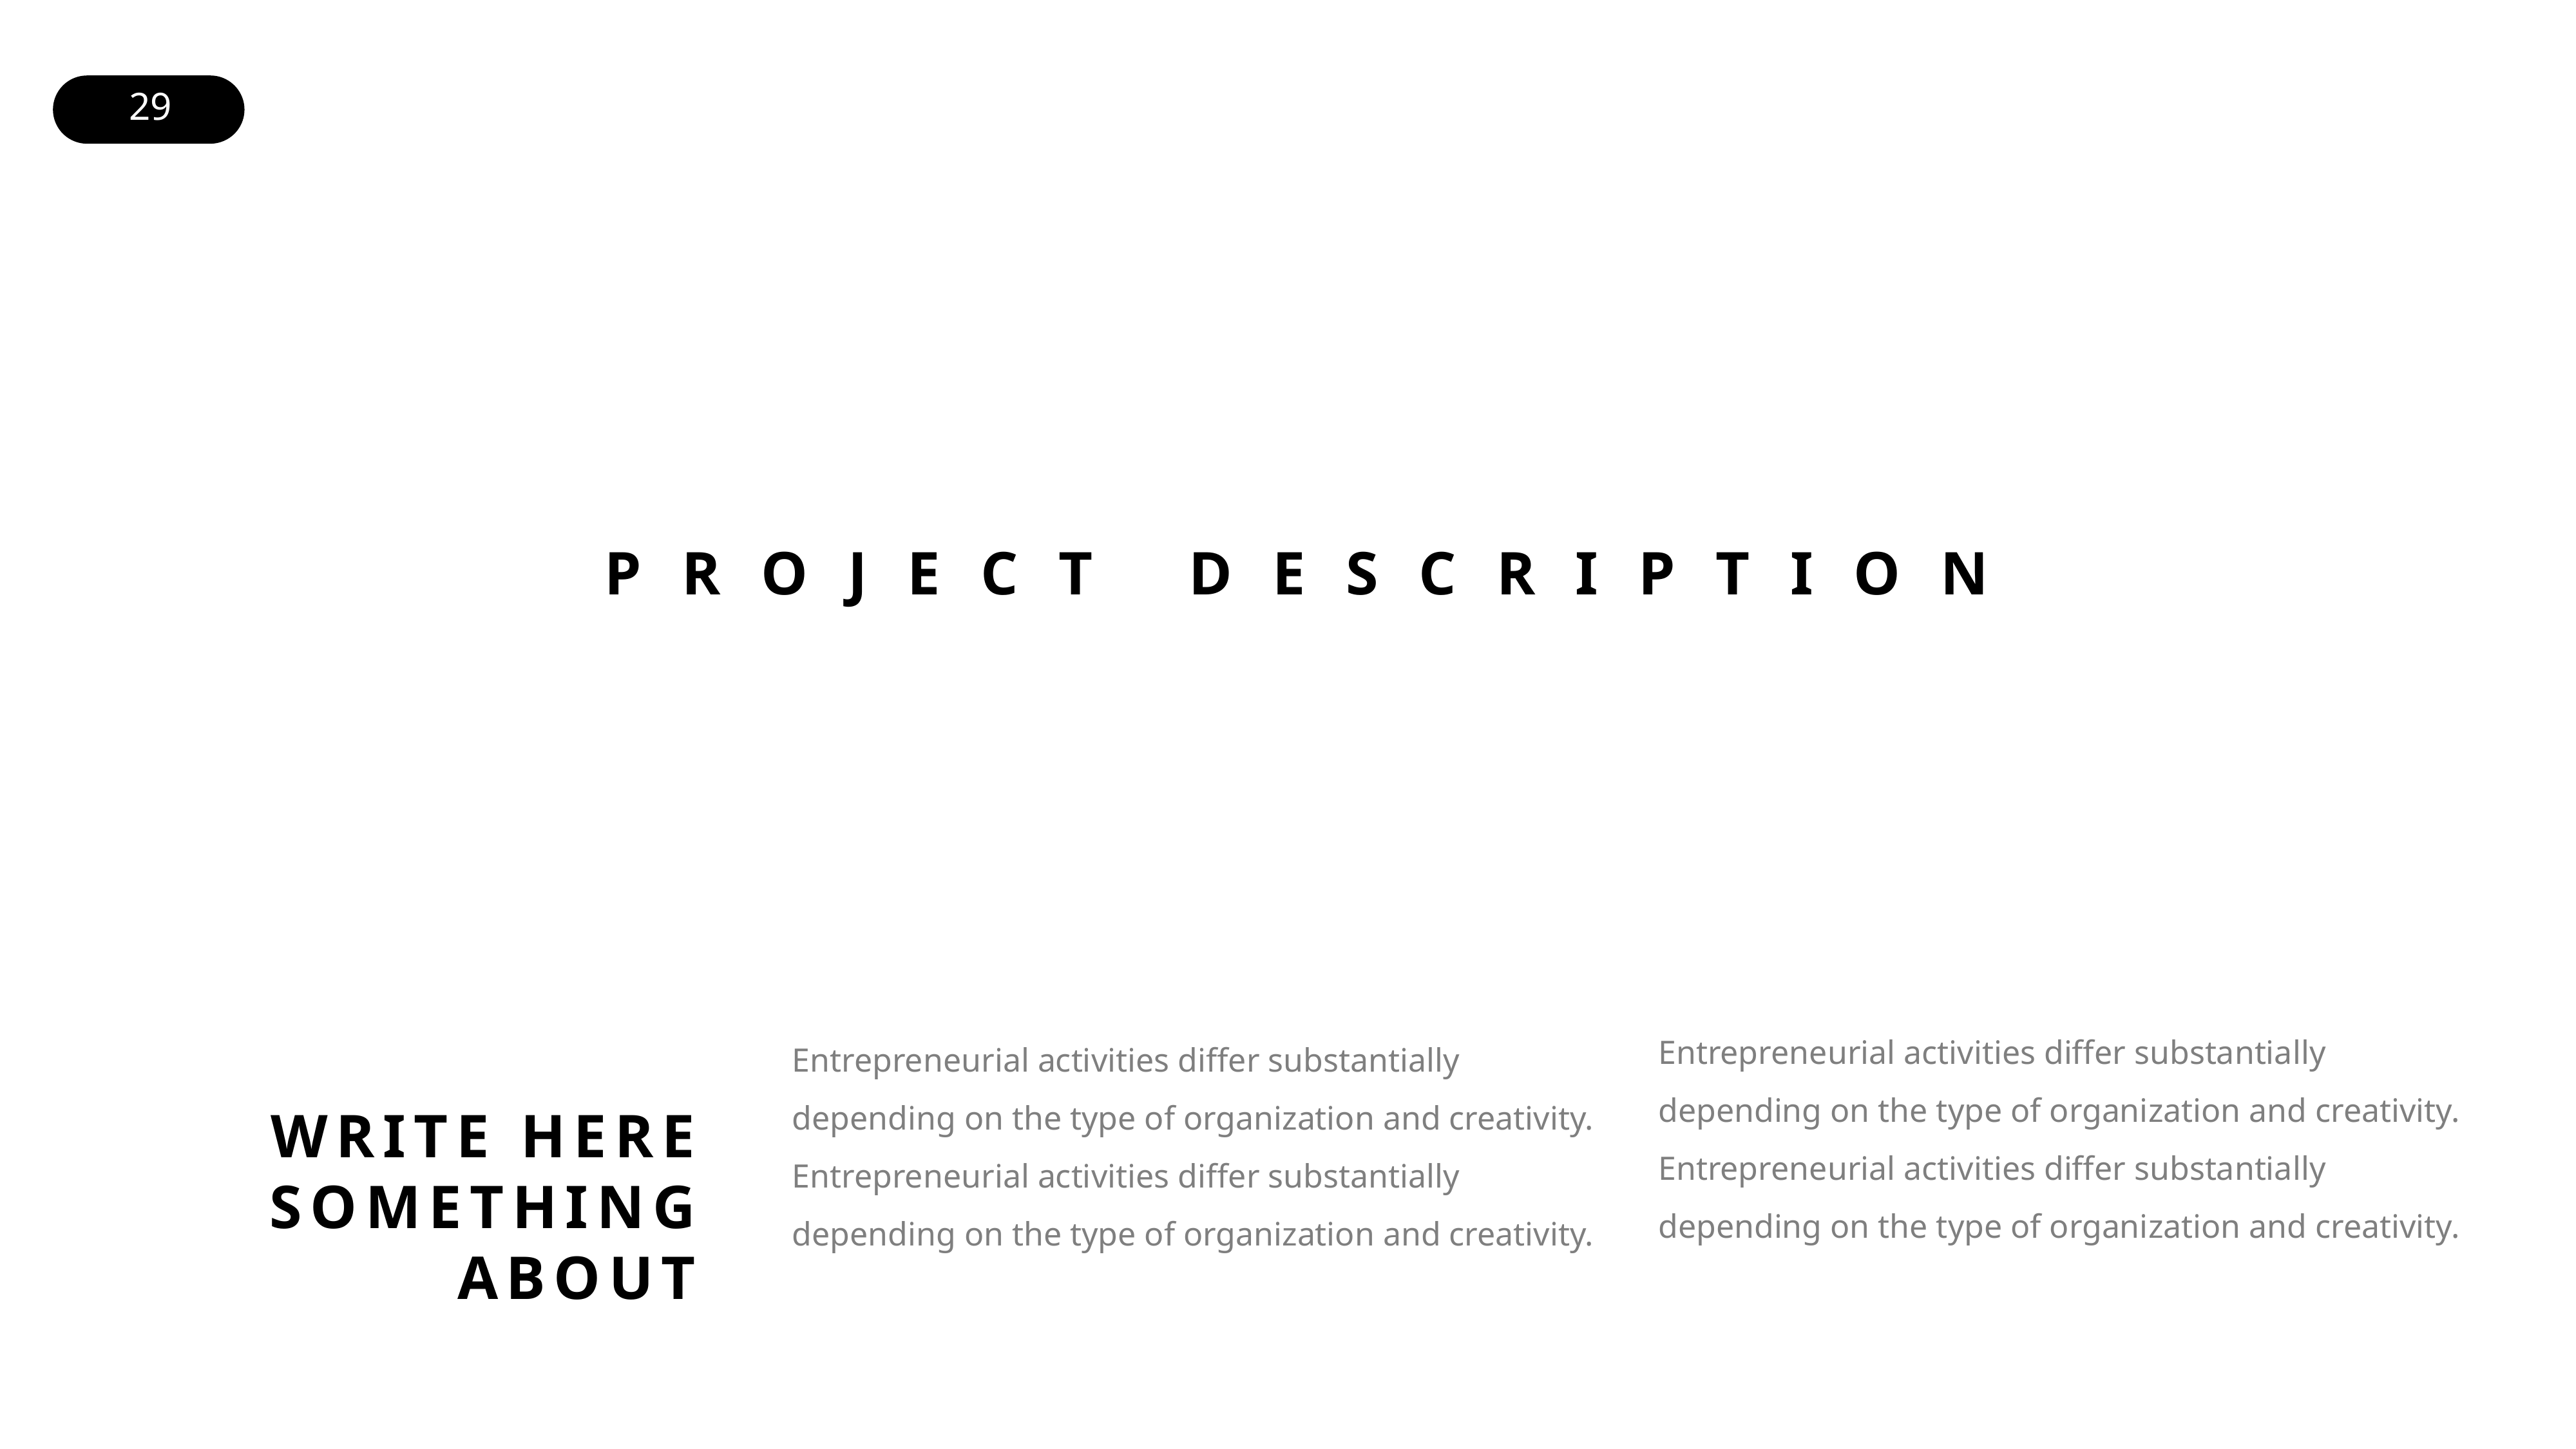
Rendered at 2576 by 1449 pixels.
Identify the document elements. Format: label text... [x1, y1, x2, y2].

text_box Entrepreneurial activities differ substantially depending on the type of organization and creativity. Entrepreneurial activities differ substantially depending on the type of organization and creativity. [782, 1015, 1607, 1257]
picture [0, 215, 2576, 918]
text_box Entrepreneurial activities differ substantially depending on the type of organization and creativity. Entrepreneurial activities differ substantially depending on the type of organization and creativity. [1648, 1008, 2473, 1249]
text_box WRITE HERE SOMETHING ABOUT [110, 1094, 706, 1316]
